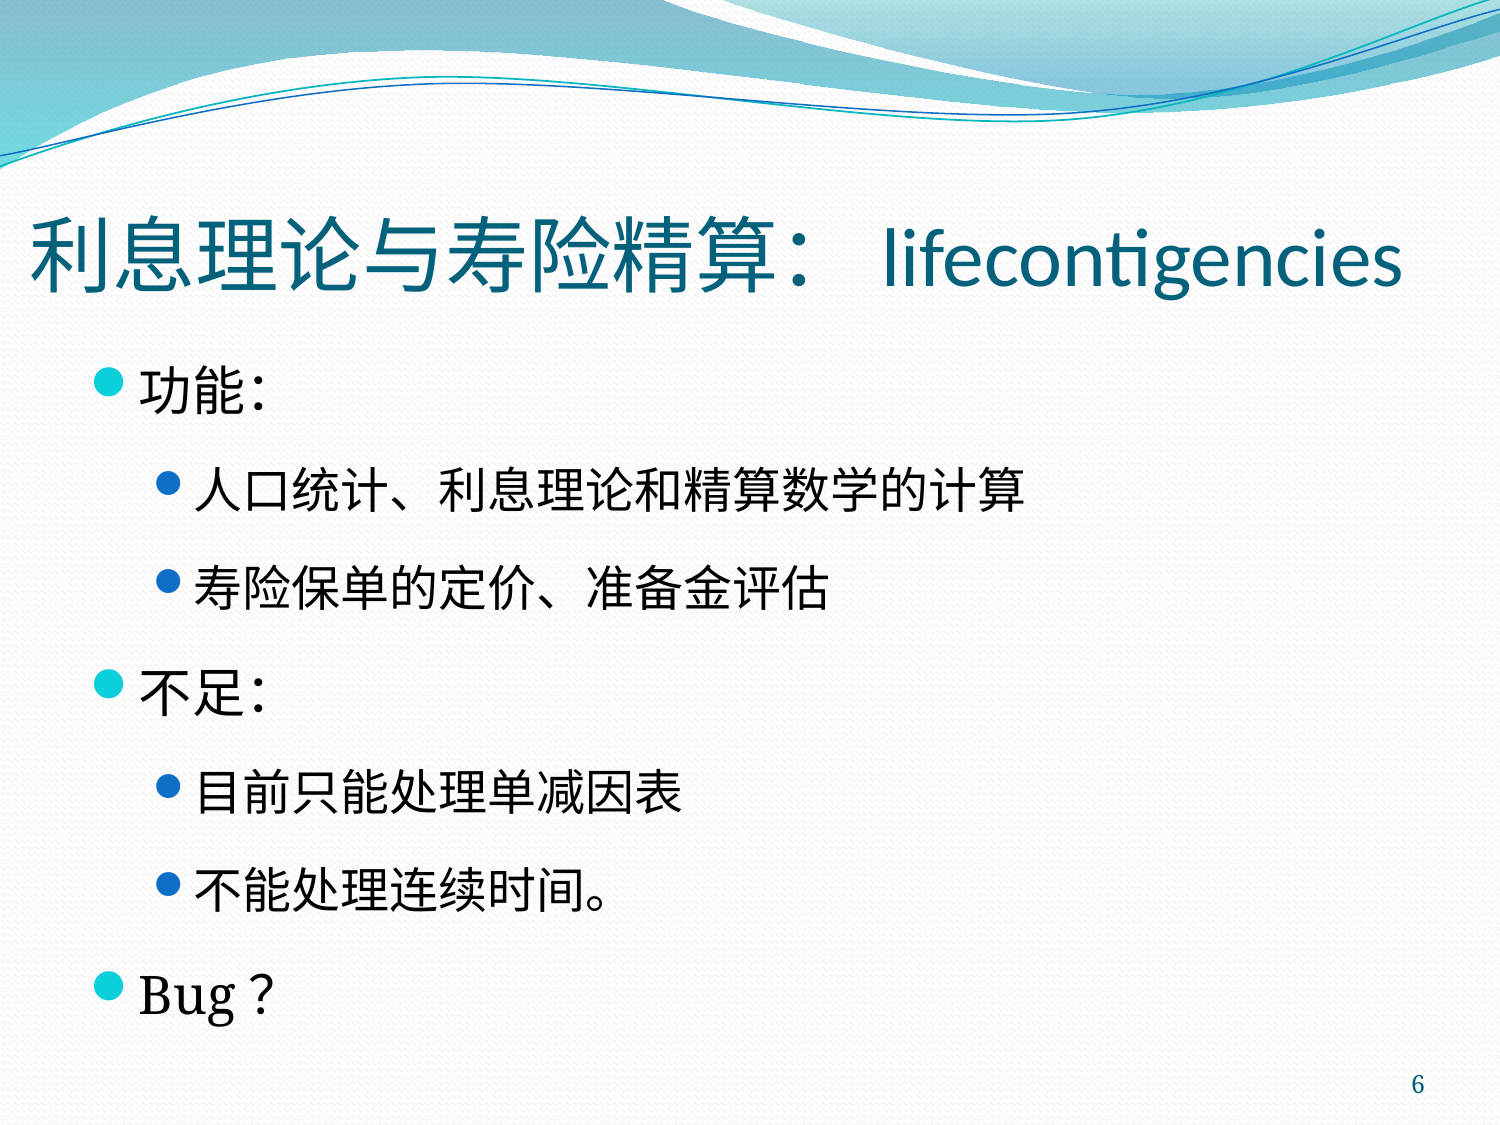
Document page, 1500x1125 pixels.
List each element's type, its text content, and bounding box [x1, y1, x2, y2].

title 利息理论与寿险精算：lifecontigencies [29, 115, 1425, 303]
list 功能： 人口统计、利息理论和精算数学的计算 寿险保单的定价、准备金评估 不足： 目前只能处理单减因表 不能处理连续时间。 Bug？ [75, 317, 1425, 1038]
slide_number 6 [1299, 1042, 1425, 1103]
